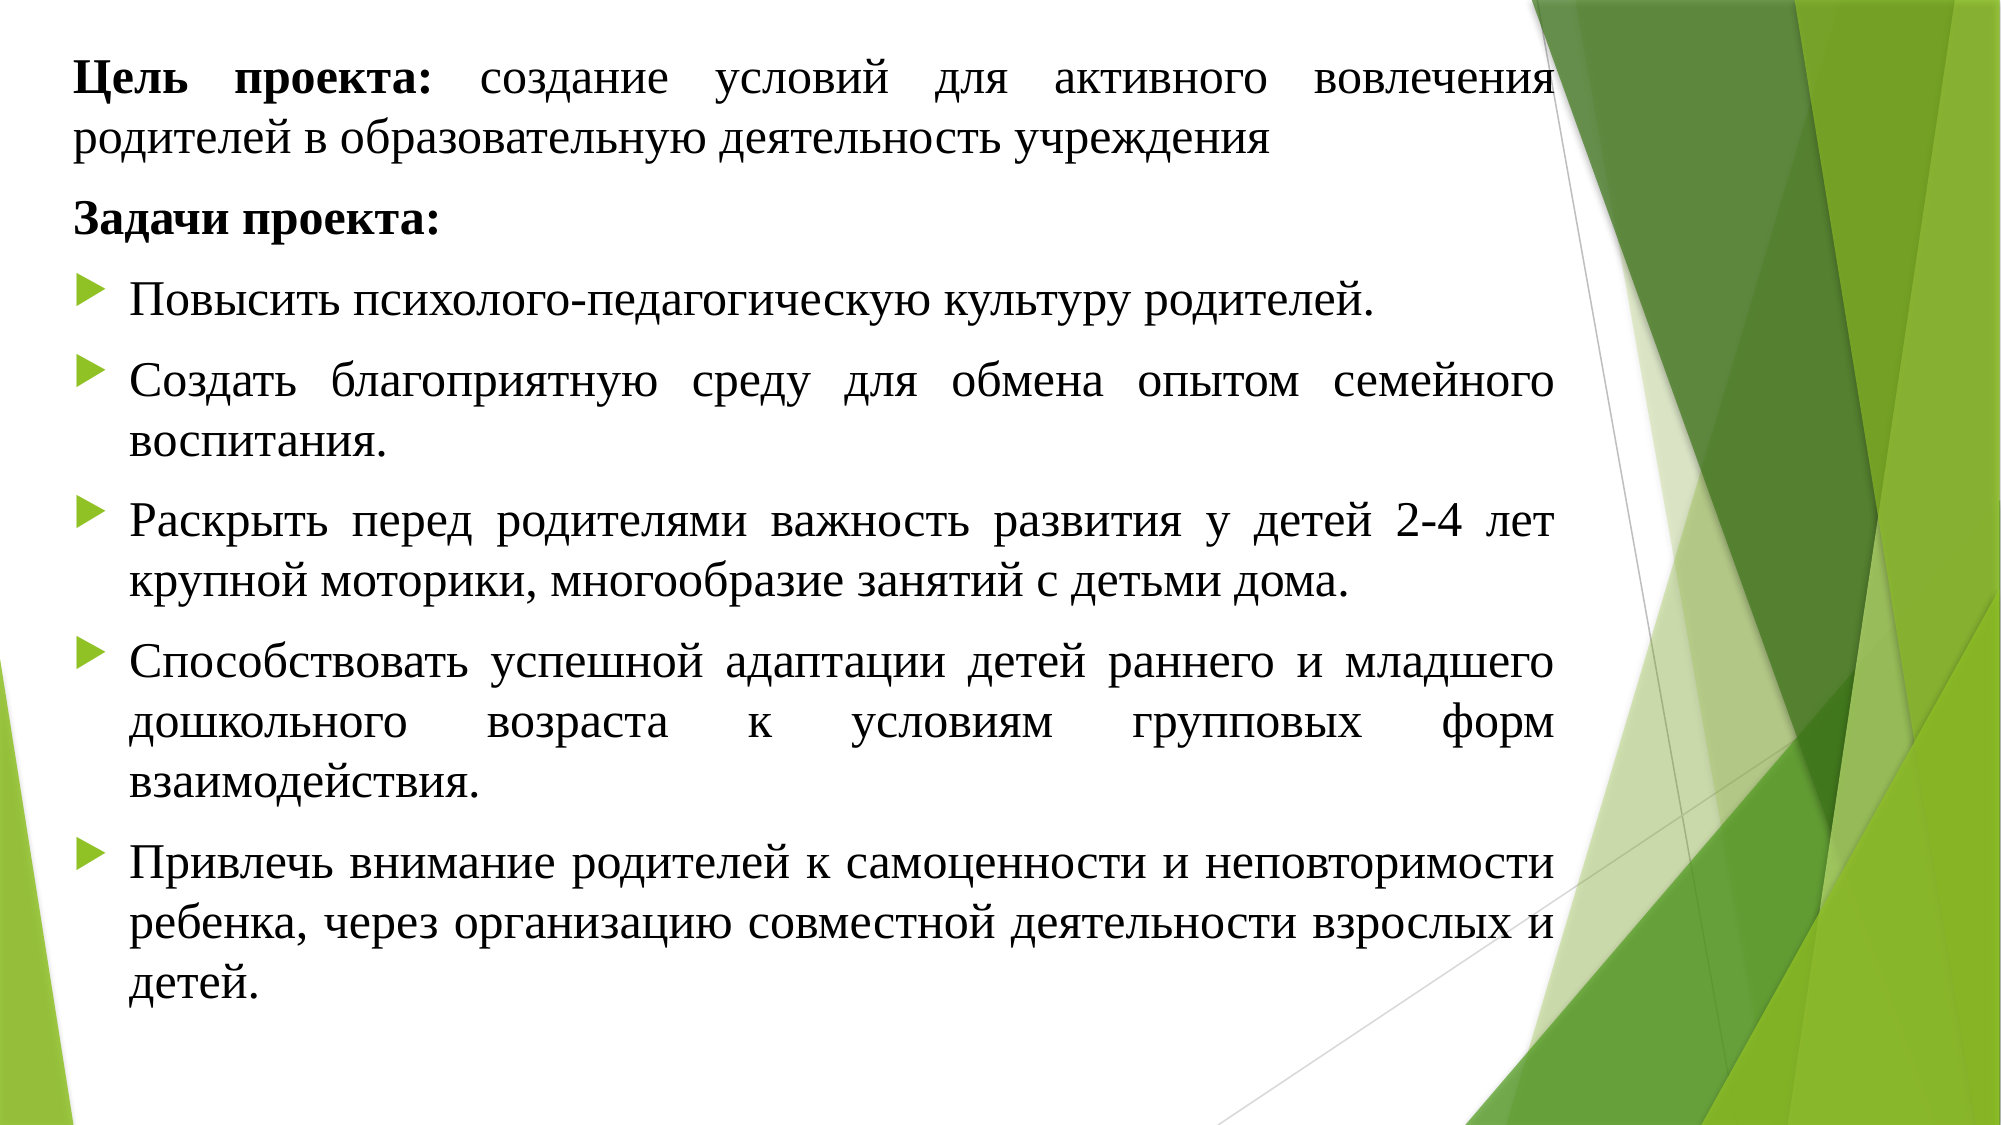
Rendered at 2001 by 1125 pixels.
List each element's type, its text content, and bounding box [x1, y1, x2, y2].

list Цель проекта: создание условий для активного вовлечения родителей в образовательную деятельность учреждения Задачи проекта: Повысить психолого-педагогическую культуру родителей. Создать благоприятную среду для обмена опытом семейного воспитания. Раскрыть перед родителями важность развития у детей 2-4 лет крупной моторики, многообразие занятий с детьми дома. Способствовать успешной адаптации детей раннего и младшего дошкольного возраста к условиям групповых форм взаимодействия. Привлечь внимание родителей к самоценности и неповторимости ребенка, через организацию совместной деятельности взрослых и детей. [57, 35, 1571, 984]
